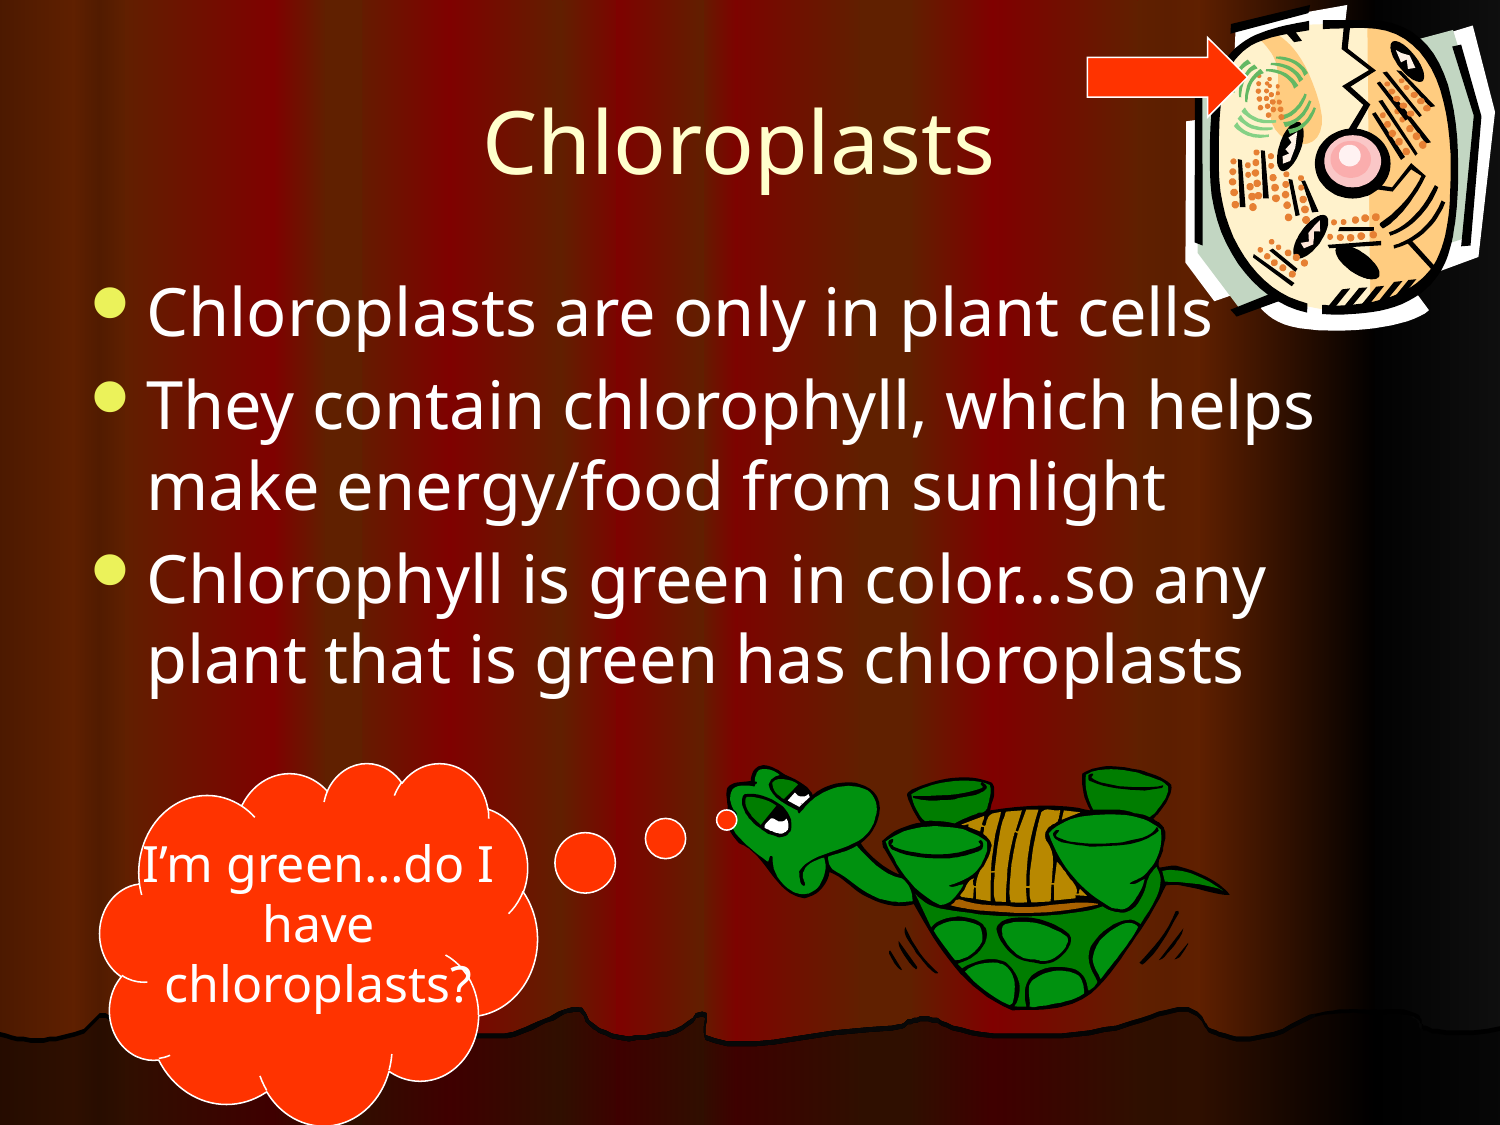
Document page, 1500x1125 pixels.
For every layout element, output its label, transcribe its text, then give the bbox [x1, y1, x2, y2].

text_box [554, 832, 616, 894]
picture [724, 762, 1230, 1012]
list Chloroplasts are only in plant cells They contain chlorophyll, which helps make energy/food from sunlight Chlorophyll is green in color…so any plant that is green has chloroplasts [74, 262, 1426, 1006]
text_box [99, 889, 479, 1125]
picture [1185, 0, 1500, 336]
text_box I’m green…do I have chloroplasts? [124, 824, 513, 1020]
title Chloroplasts [74, 45, 1180, 233]
text_box [1087, 57, 1180, 98]
text_box [513, 826, 538, 999]
text_box [154, 763, 512, 824]
text_box [645, 818, 686, 859]
